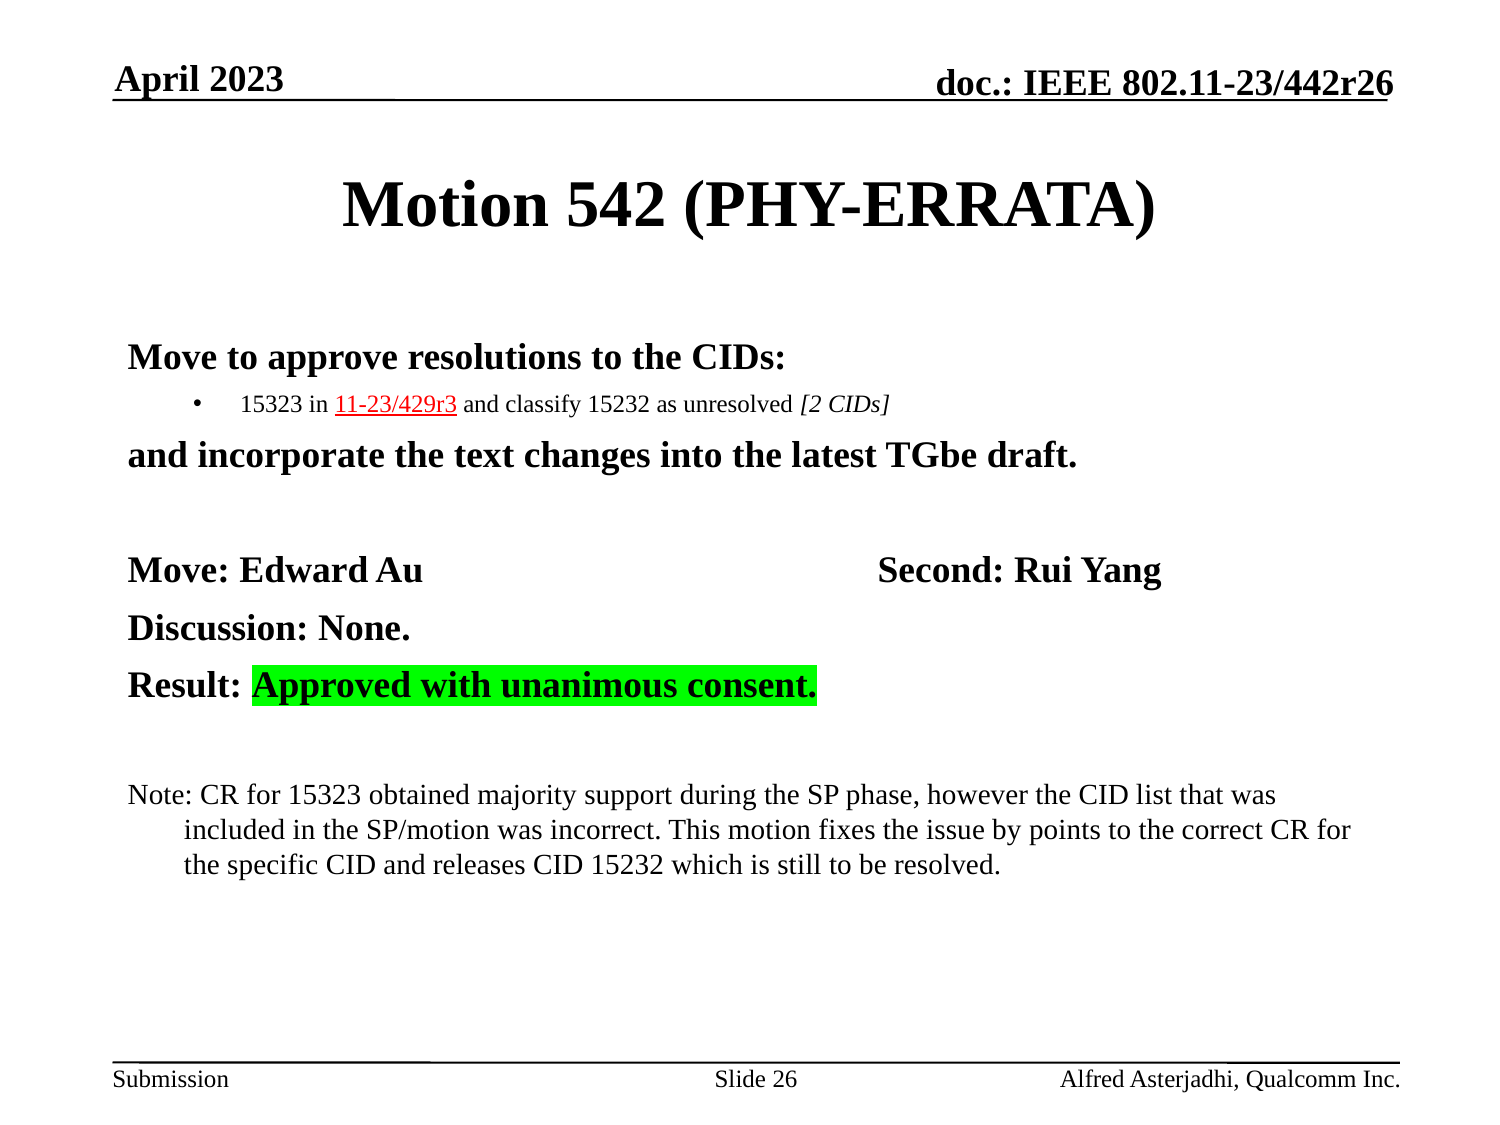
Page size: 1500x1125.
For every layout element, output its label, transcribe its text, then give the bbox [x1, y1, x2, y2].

footer Alfred Asterjadhi, Qualcomm Inc. [878, 1061, 1402, 1093]
title Motion 542 (PHY-ERRATA) [112, 112, 1388, 288]
slide_number Slide 26 [712, 1061, 800, 1123]
list Move to approve resolutions to the CIDs: 15323 in 11-23/429r3 and classify 15232 as unresolved [2 CIDs] and incorporate the text changes into the latest TGbe draft. Move: Edward Au Second: Rui Yang Discussion: None. Result: Approved with unanimous consent. Note: CR for 15323 obtained majority support during the SP phase, however the CID list that was included in the SP/motion was incorrect. This motion fixes the issue by points to the correct CR for the specific CID and releases CID 15232 which is still to be resolved. [112, 324, 1388, 1000]
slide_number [114, 54, 423, 100]
